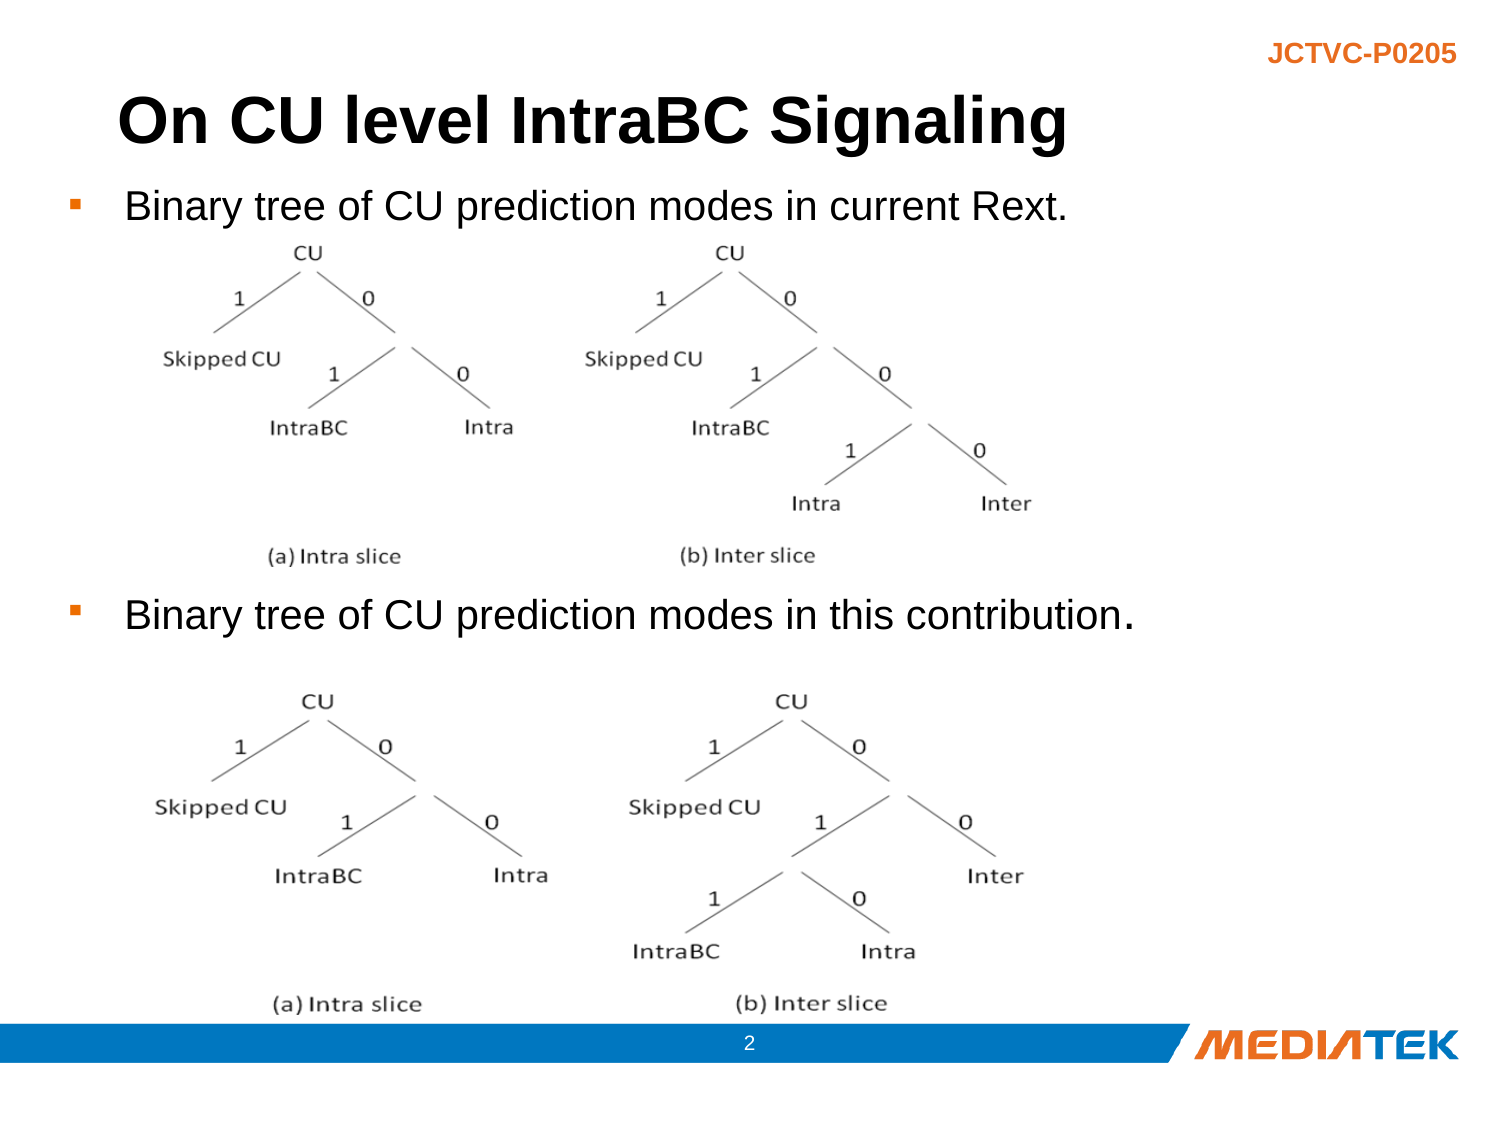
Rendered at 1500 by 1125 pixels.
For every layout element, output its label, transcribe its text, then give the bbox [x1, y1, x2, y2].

text_box [0, 0, 1500, 75]
list Binary tree of CU prediction modes in current Rext. Binary tree of CU prediction modes in this contribution. [52, 170, 1426, 705]
title On CU level IntraBC Signaling [102, 75, 1426, 170]
picture [135, 231, 1093, 575]
picture [0, 680, 1459, 1063]
slide_number 1 [711, 1031, 789, 1090]
